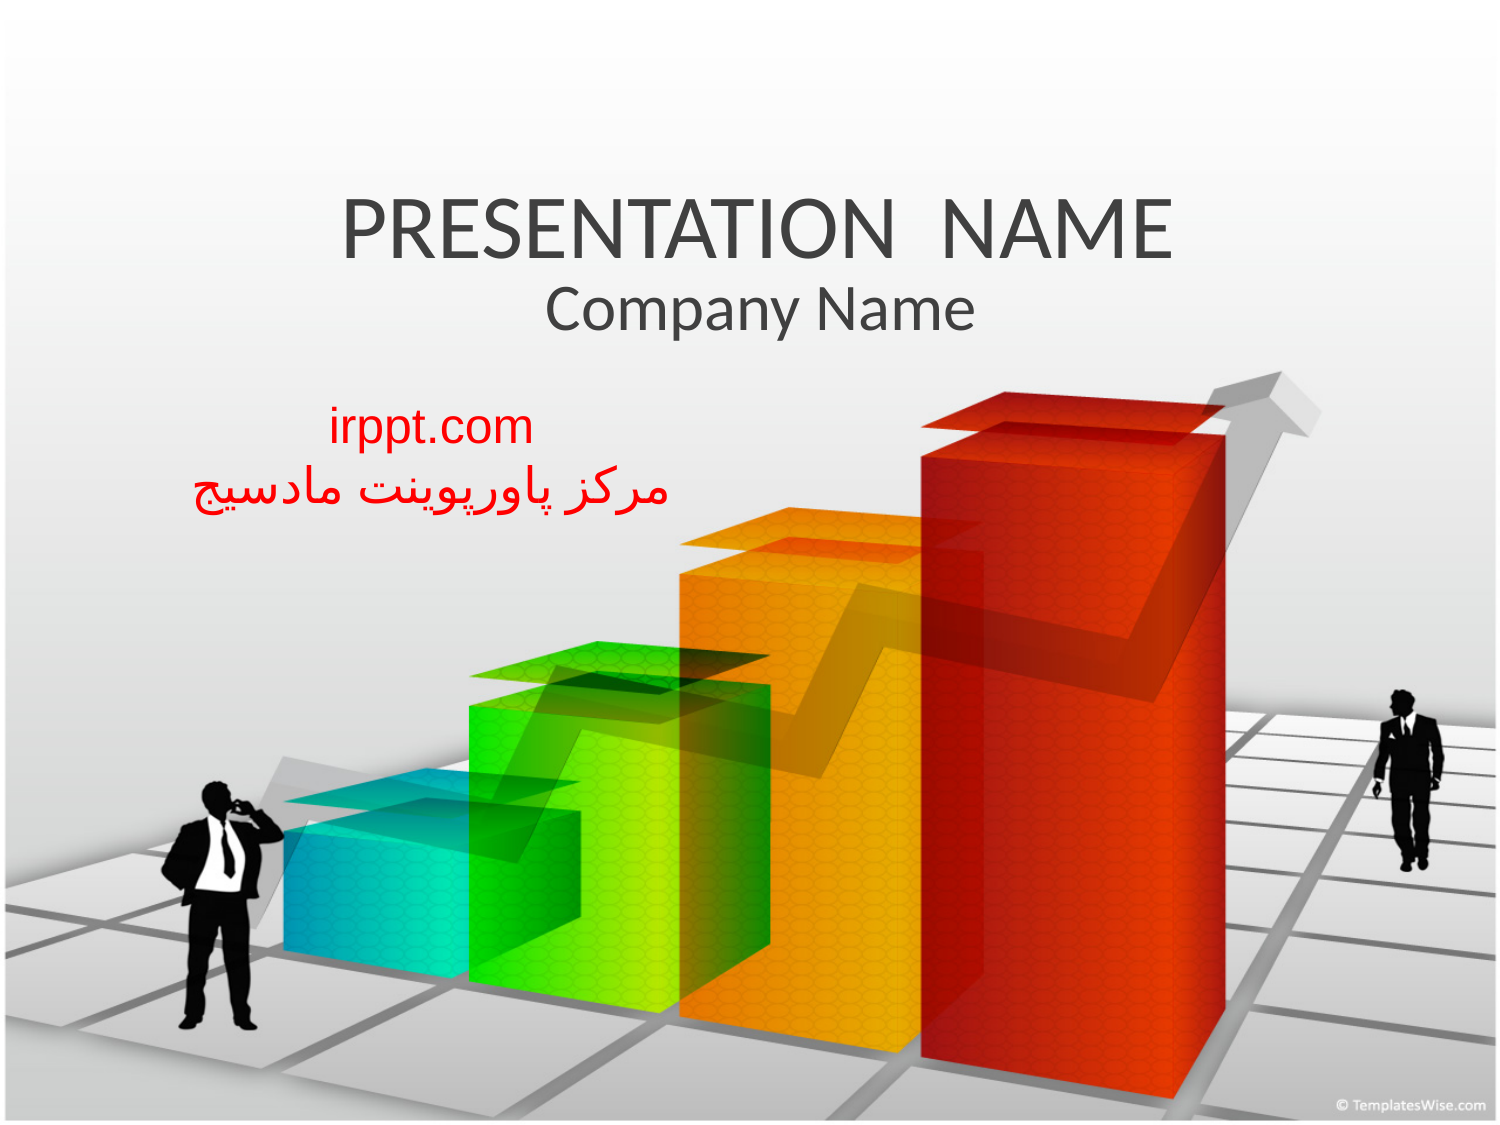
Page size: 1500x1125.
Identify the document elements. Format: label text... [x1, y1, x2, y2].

text_box irppt.com مرکز پاورپوینت مادسیج [176, 386, 687, 522]
title PRESENTATION NAME [210, 139, 1306, 306]
picture [0, 0, 1500, 1125]
subtitle Company Name [386, 256, 1137, 387]
